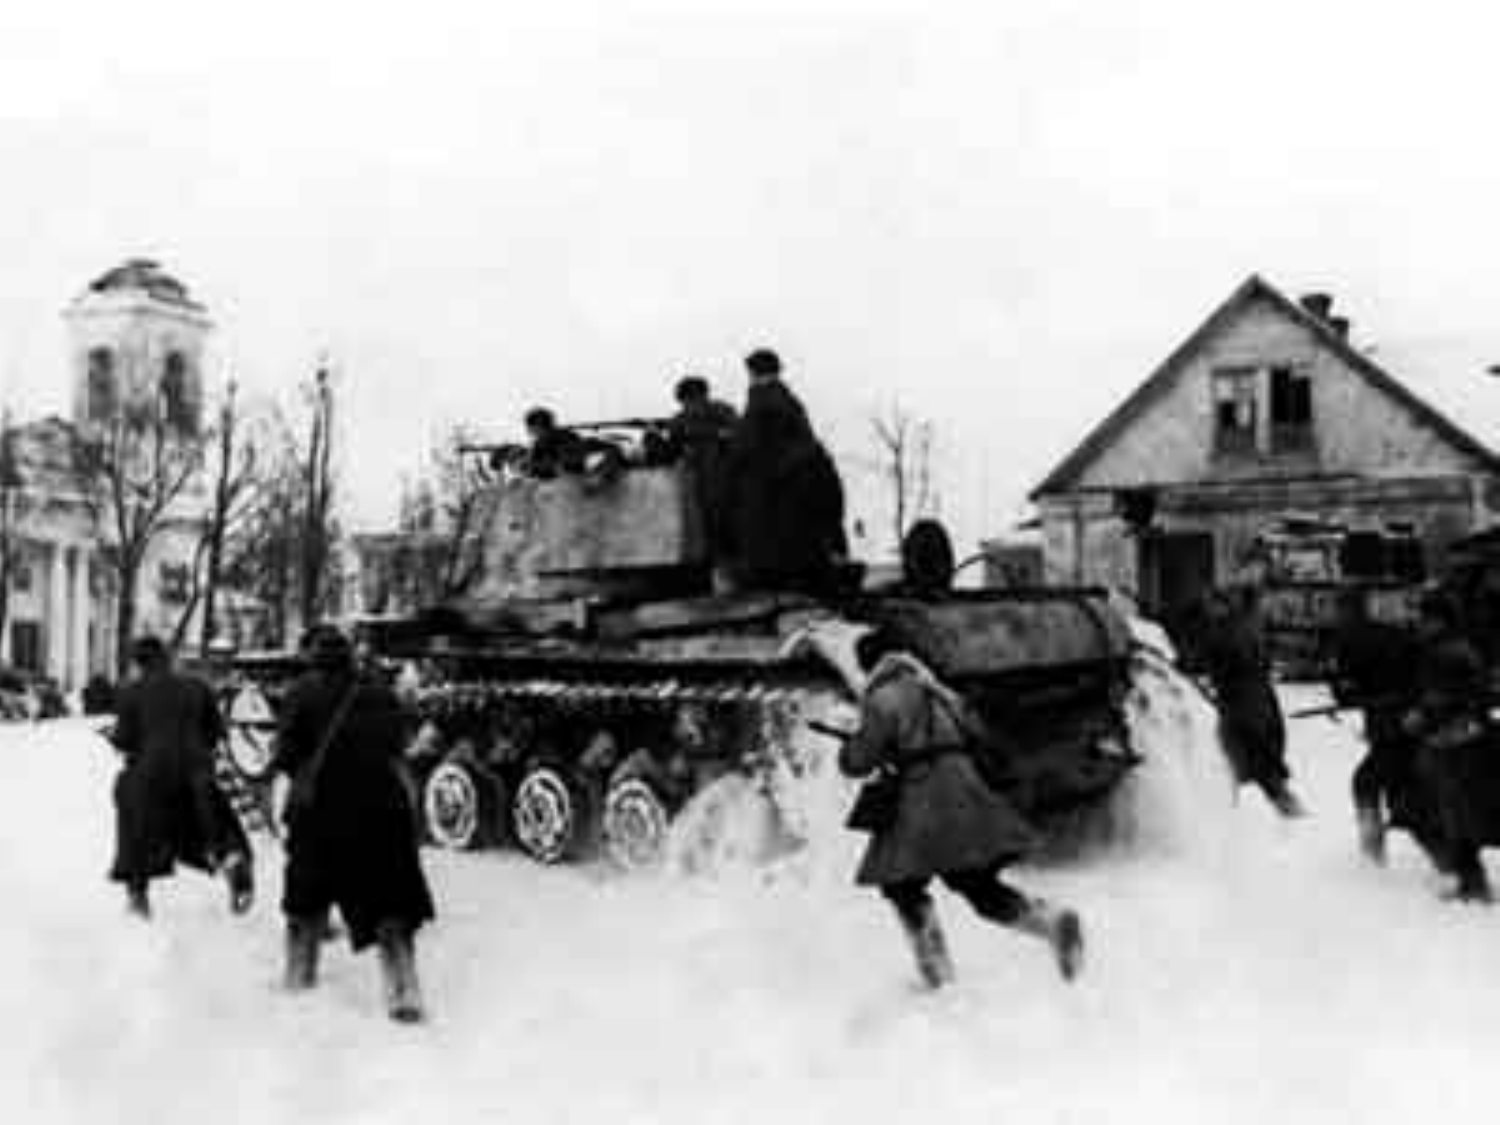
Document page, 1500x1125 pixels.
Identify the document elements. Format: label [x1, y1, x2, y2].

list [0, 0, 1500, 1125]
